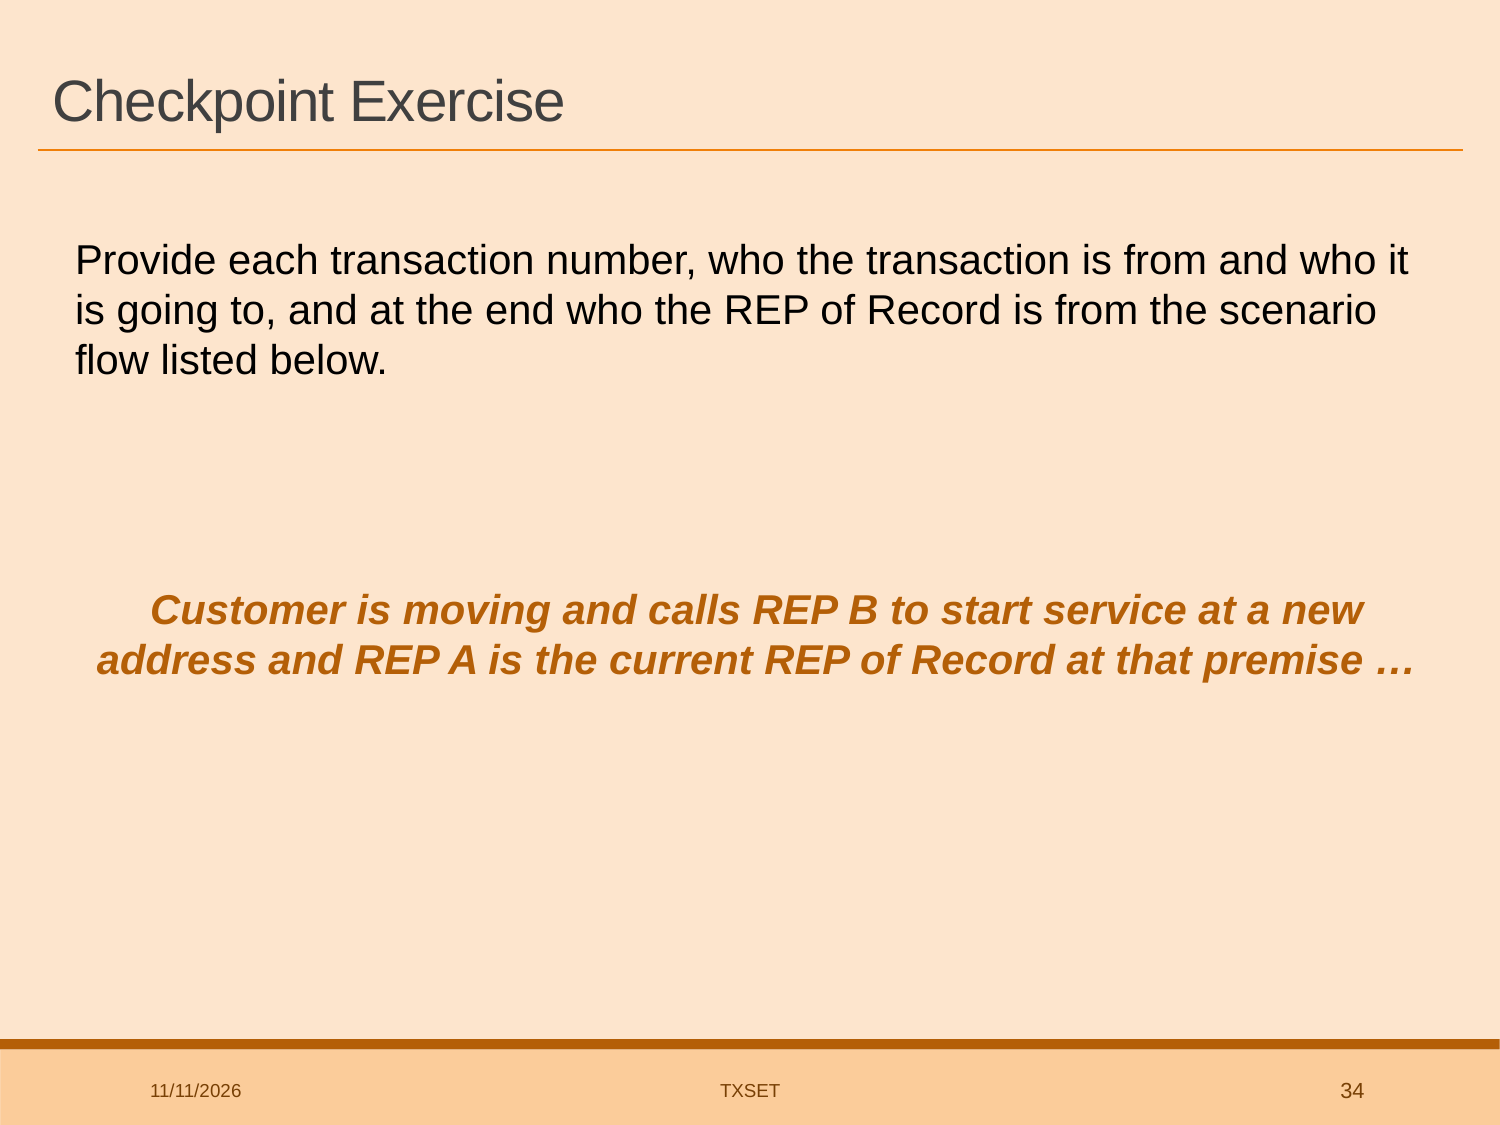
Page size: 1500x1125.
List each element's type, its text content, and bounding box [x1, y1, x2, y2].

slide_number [135, 1059, 440, 1120]
slide_number 34 [1218, 1059, 1380, 1120]
footer TxSET [453, 1059, 1047, 1120]
list Provide each transaction number, who the transaction is from and who it is going to, and at the end who the REP of Record is from the scenario flow listed below. Customer is moving and calls REP B to start service at a new address and REP A is the current REP of Record at that premise … [75, 224, 1439, 813]
title Checkpoint Exercise [37, 37, 1275, 141]
